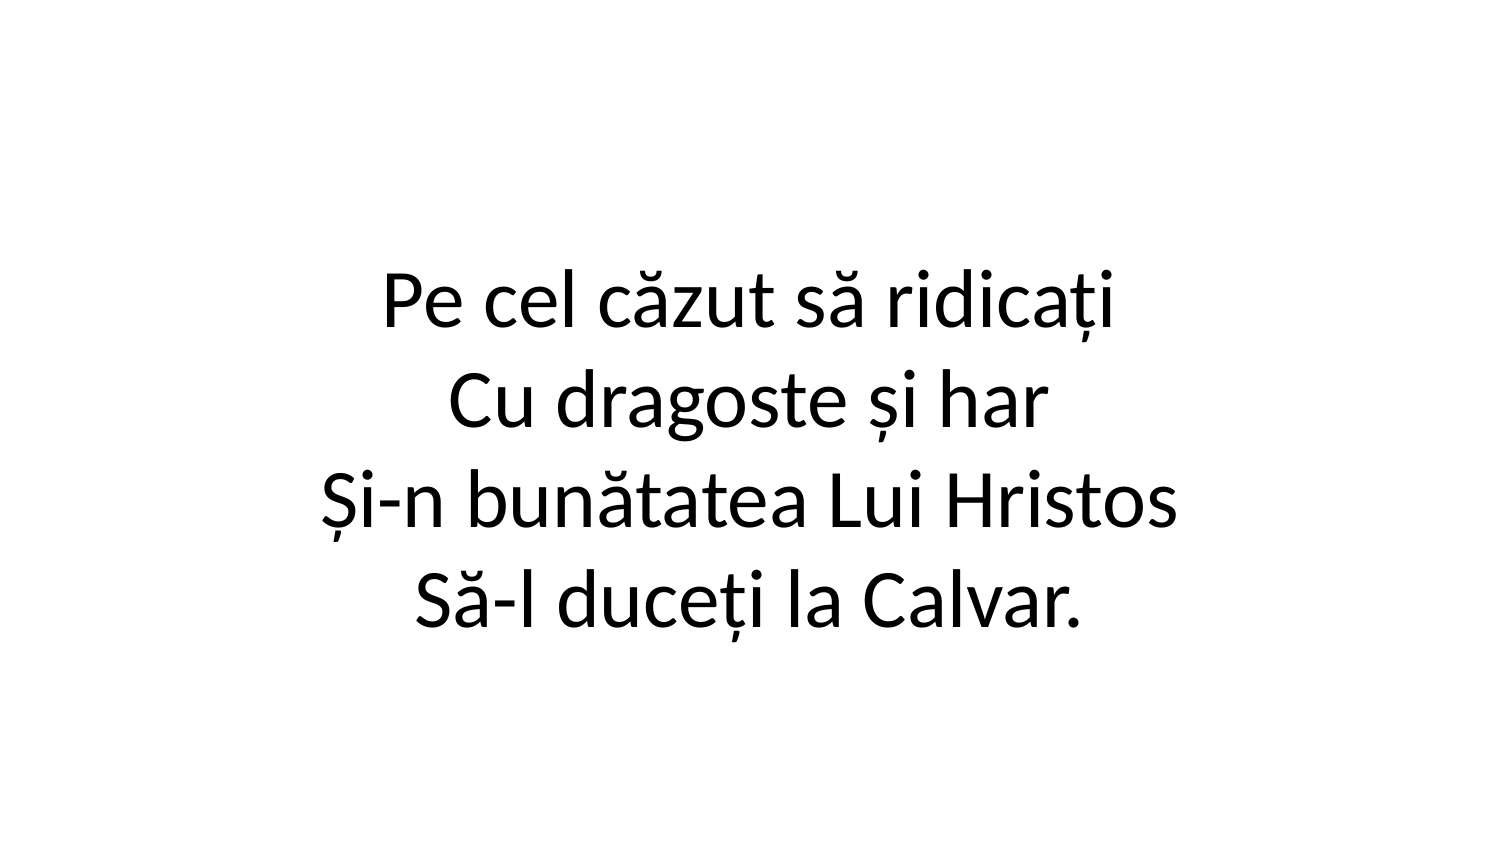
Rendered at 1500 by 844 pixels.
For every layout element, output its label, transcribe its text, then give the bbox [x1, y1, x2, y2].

text_box Pe cel căzut să ridicați Cu dragoste și har Și-n bunătatea Lui Hristos Să-l duceți la Calvar. [305, 192, 1195, 652]
